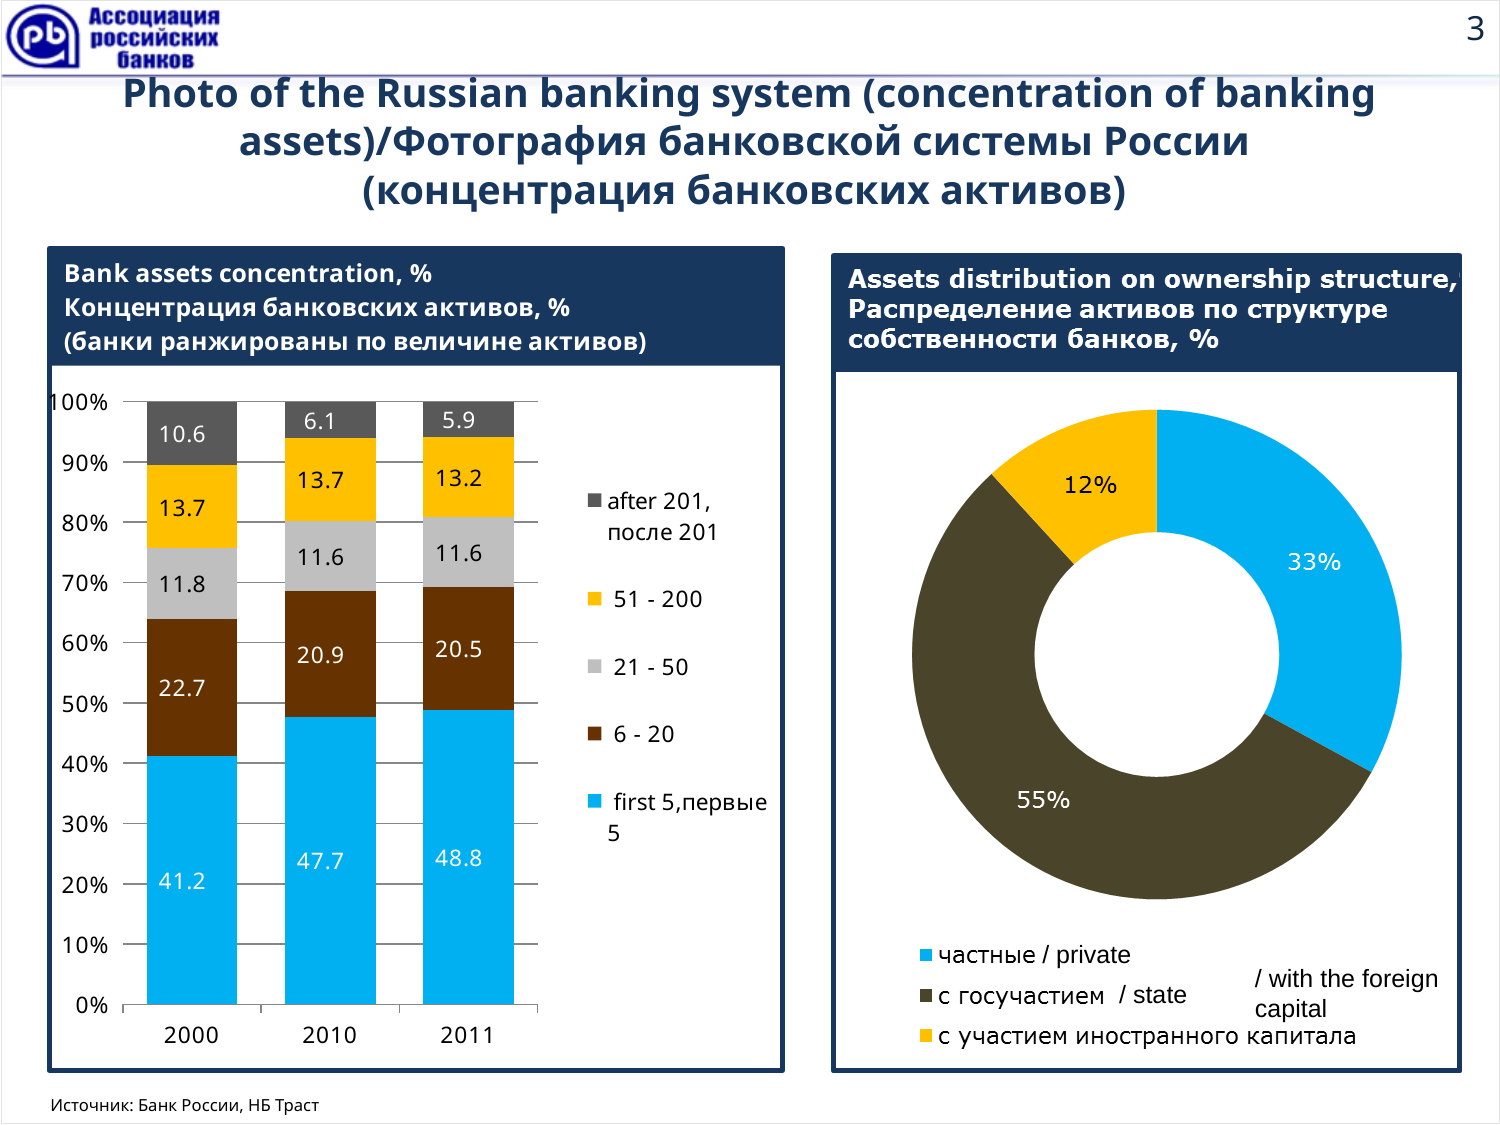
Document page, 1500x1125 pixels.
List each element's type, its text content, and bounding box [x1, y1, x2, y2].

slide_number 3 [1394, 0, 1500, 60]
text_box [824, 246, 1468, 1079]
list Источник: Банк России, НБ Траст [35, 1087, 1465, 1123]
title Photo of the Russian banking system (concentration of banking assets)/Фотография банковской системы России (концентрация банковских активов) [34, 70, 1466, 212]
chart [46, 245, 786, 1074]
picture [0, 0, 1500, 1125]
